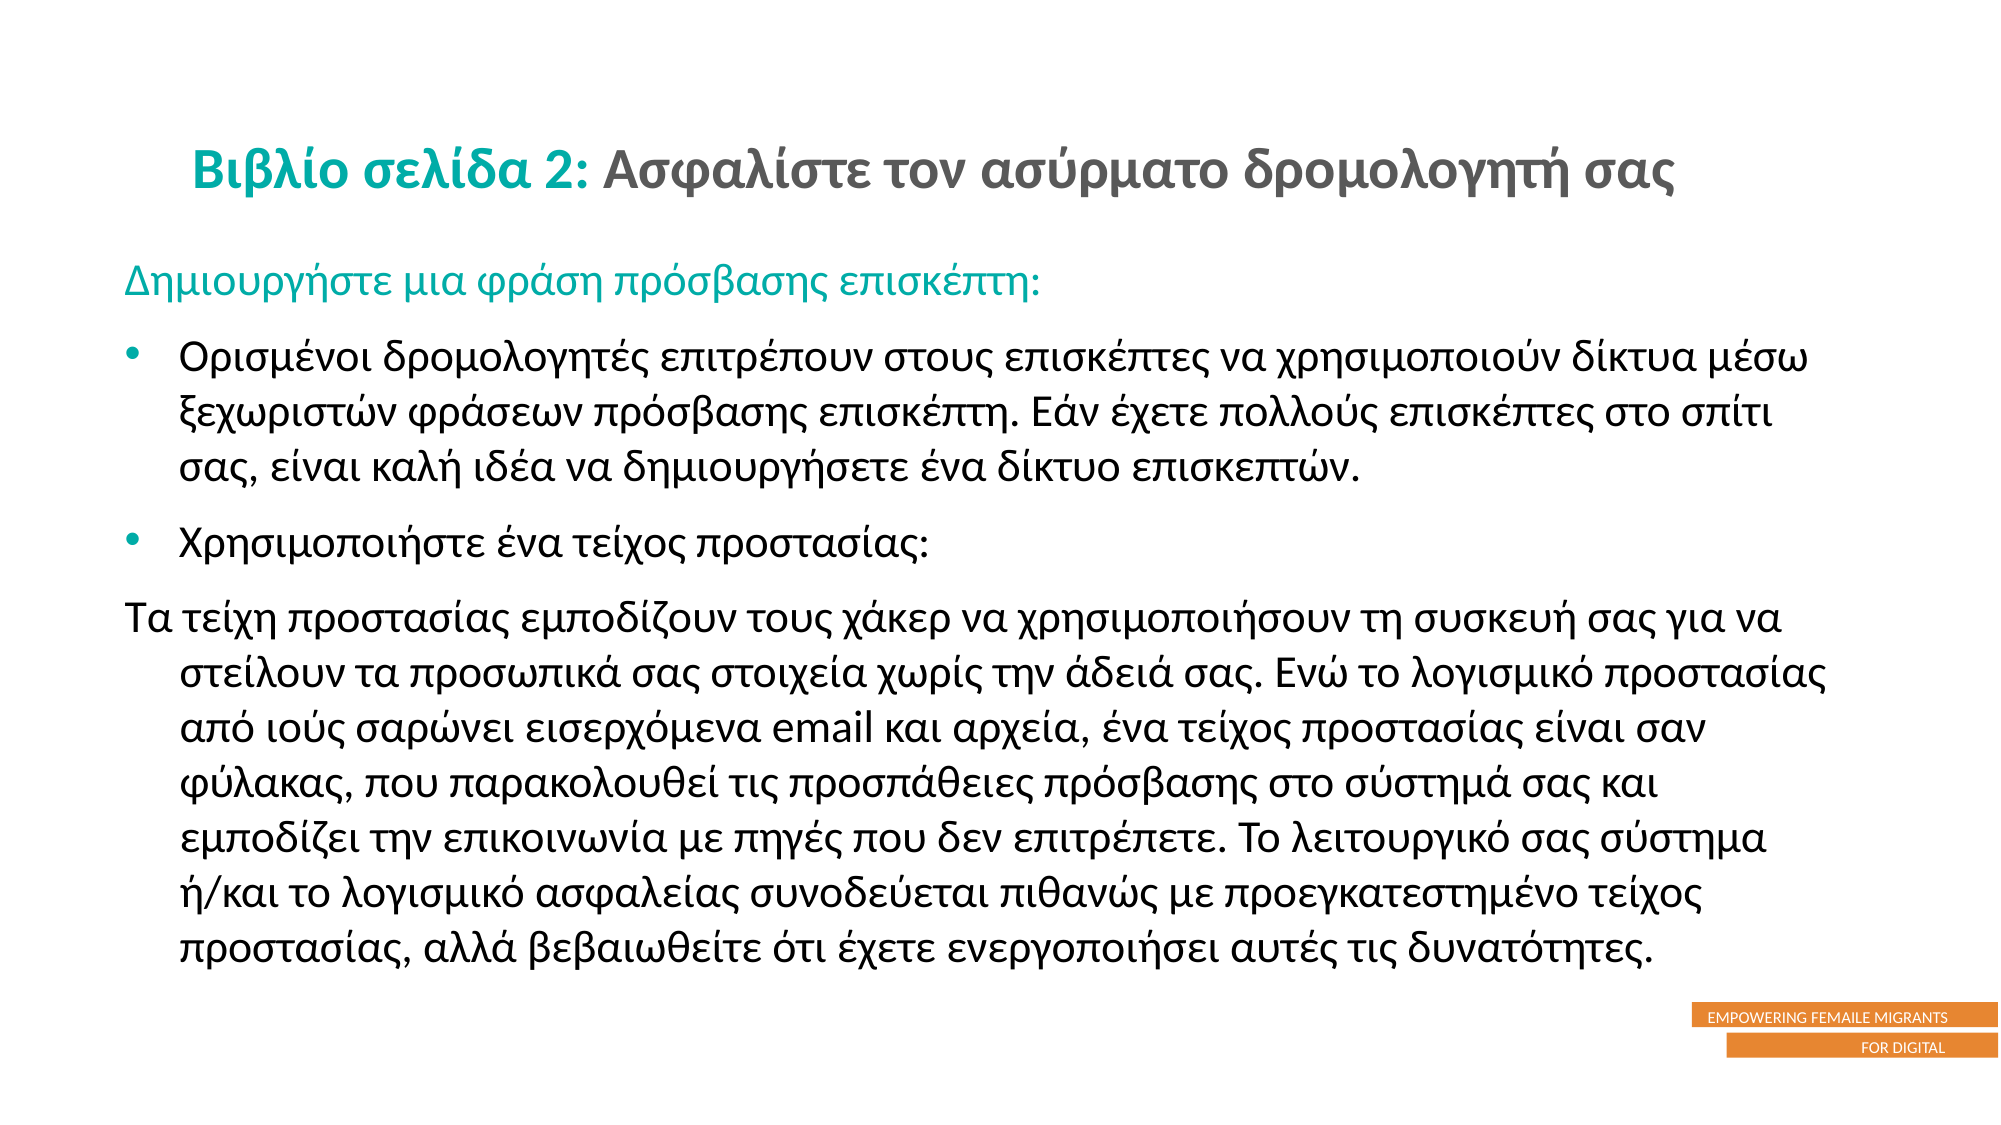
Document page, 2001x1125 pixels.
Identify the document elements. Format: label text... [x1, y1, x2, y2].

text_box Δημιουργήστε μια φράση πρόσβασης επισκέπτη: Ορισμένοι δρομολογητές επιτρέπουν στους επισκέπτες να χρησιμοποιούν δίκτυα μέσω ξεχωριστών φράσεων πρόσβασης επισκέπτη. Εάν έχετε πολλούς επισκέπτες στο σπίτι σας, είναι καλή ιδέα να δημιουργήσετε ένα δίκτυο επισκεπτών. Χρησιμοποιήστε ένα τείχος προστασίας: Τα τείχη προστασίας εμποδίζουν τους χάκερ να χρησιμοποιήσουν τη συσκευή σας για να στείλουν τα προσωπικά σας στοιχεία χωρίς την άδειά σας. Ενώ το λογισμικό προστασίας από ιούς σαρώνει εισερχόμενα email και αρχεία, ένα τείχος προστασίας είναι σαν φύλακας, που παρακολουθεί τις προσπάθειες πρόσβασης στο σύστημά σας και εμποδίζει την επικοινωνία με πηγές που δεν επιτρέπετε. Το λειτουργικό σας σύστημα ή/και το λογισμικό ασφαλείας συνοδεύεται πιθανώς με προεγκατεστημένο τείχος προστασίας, αλλά βεβαιωθείτε ότι έχετε ενεργοποιήσει αυτές τις δυνατότητες. [109, 242, 1846, 947]
text_box Βιβλίο σελίδα 2: Ασφαλίστε τον ασύρματο δρομολογητή σας [178, 123, 1917, 216]
